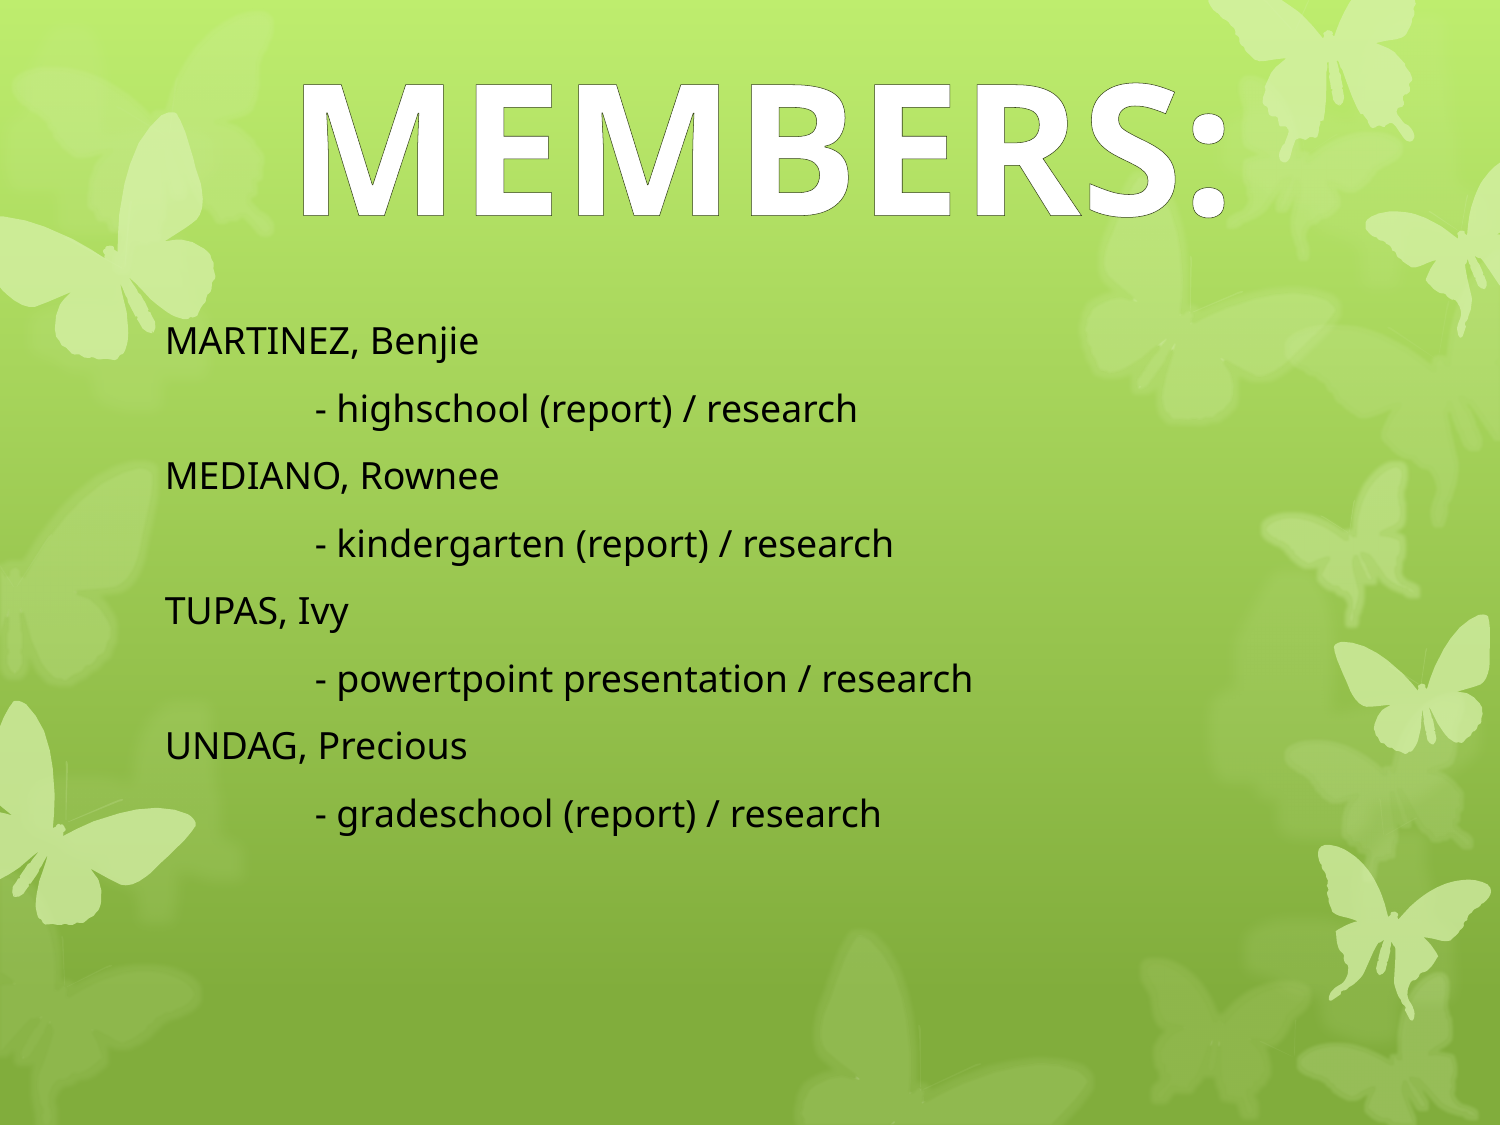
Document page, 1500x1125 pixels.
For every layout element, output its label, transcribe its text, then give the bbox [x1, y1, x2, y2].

text_box MARTINEZ, Benjie - highschool (report) / research MEDIANO, Rownee - kindergarten (report) / research TUPAS, Ivy - powertpoint presentation / research UNDAG, Precious - gradeschool (report) / research [150, 287, 1325, 843]
text_box MEMBERS: [272, 24, 1251, 260]
